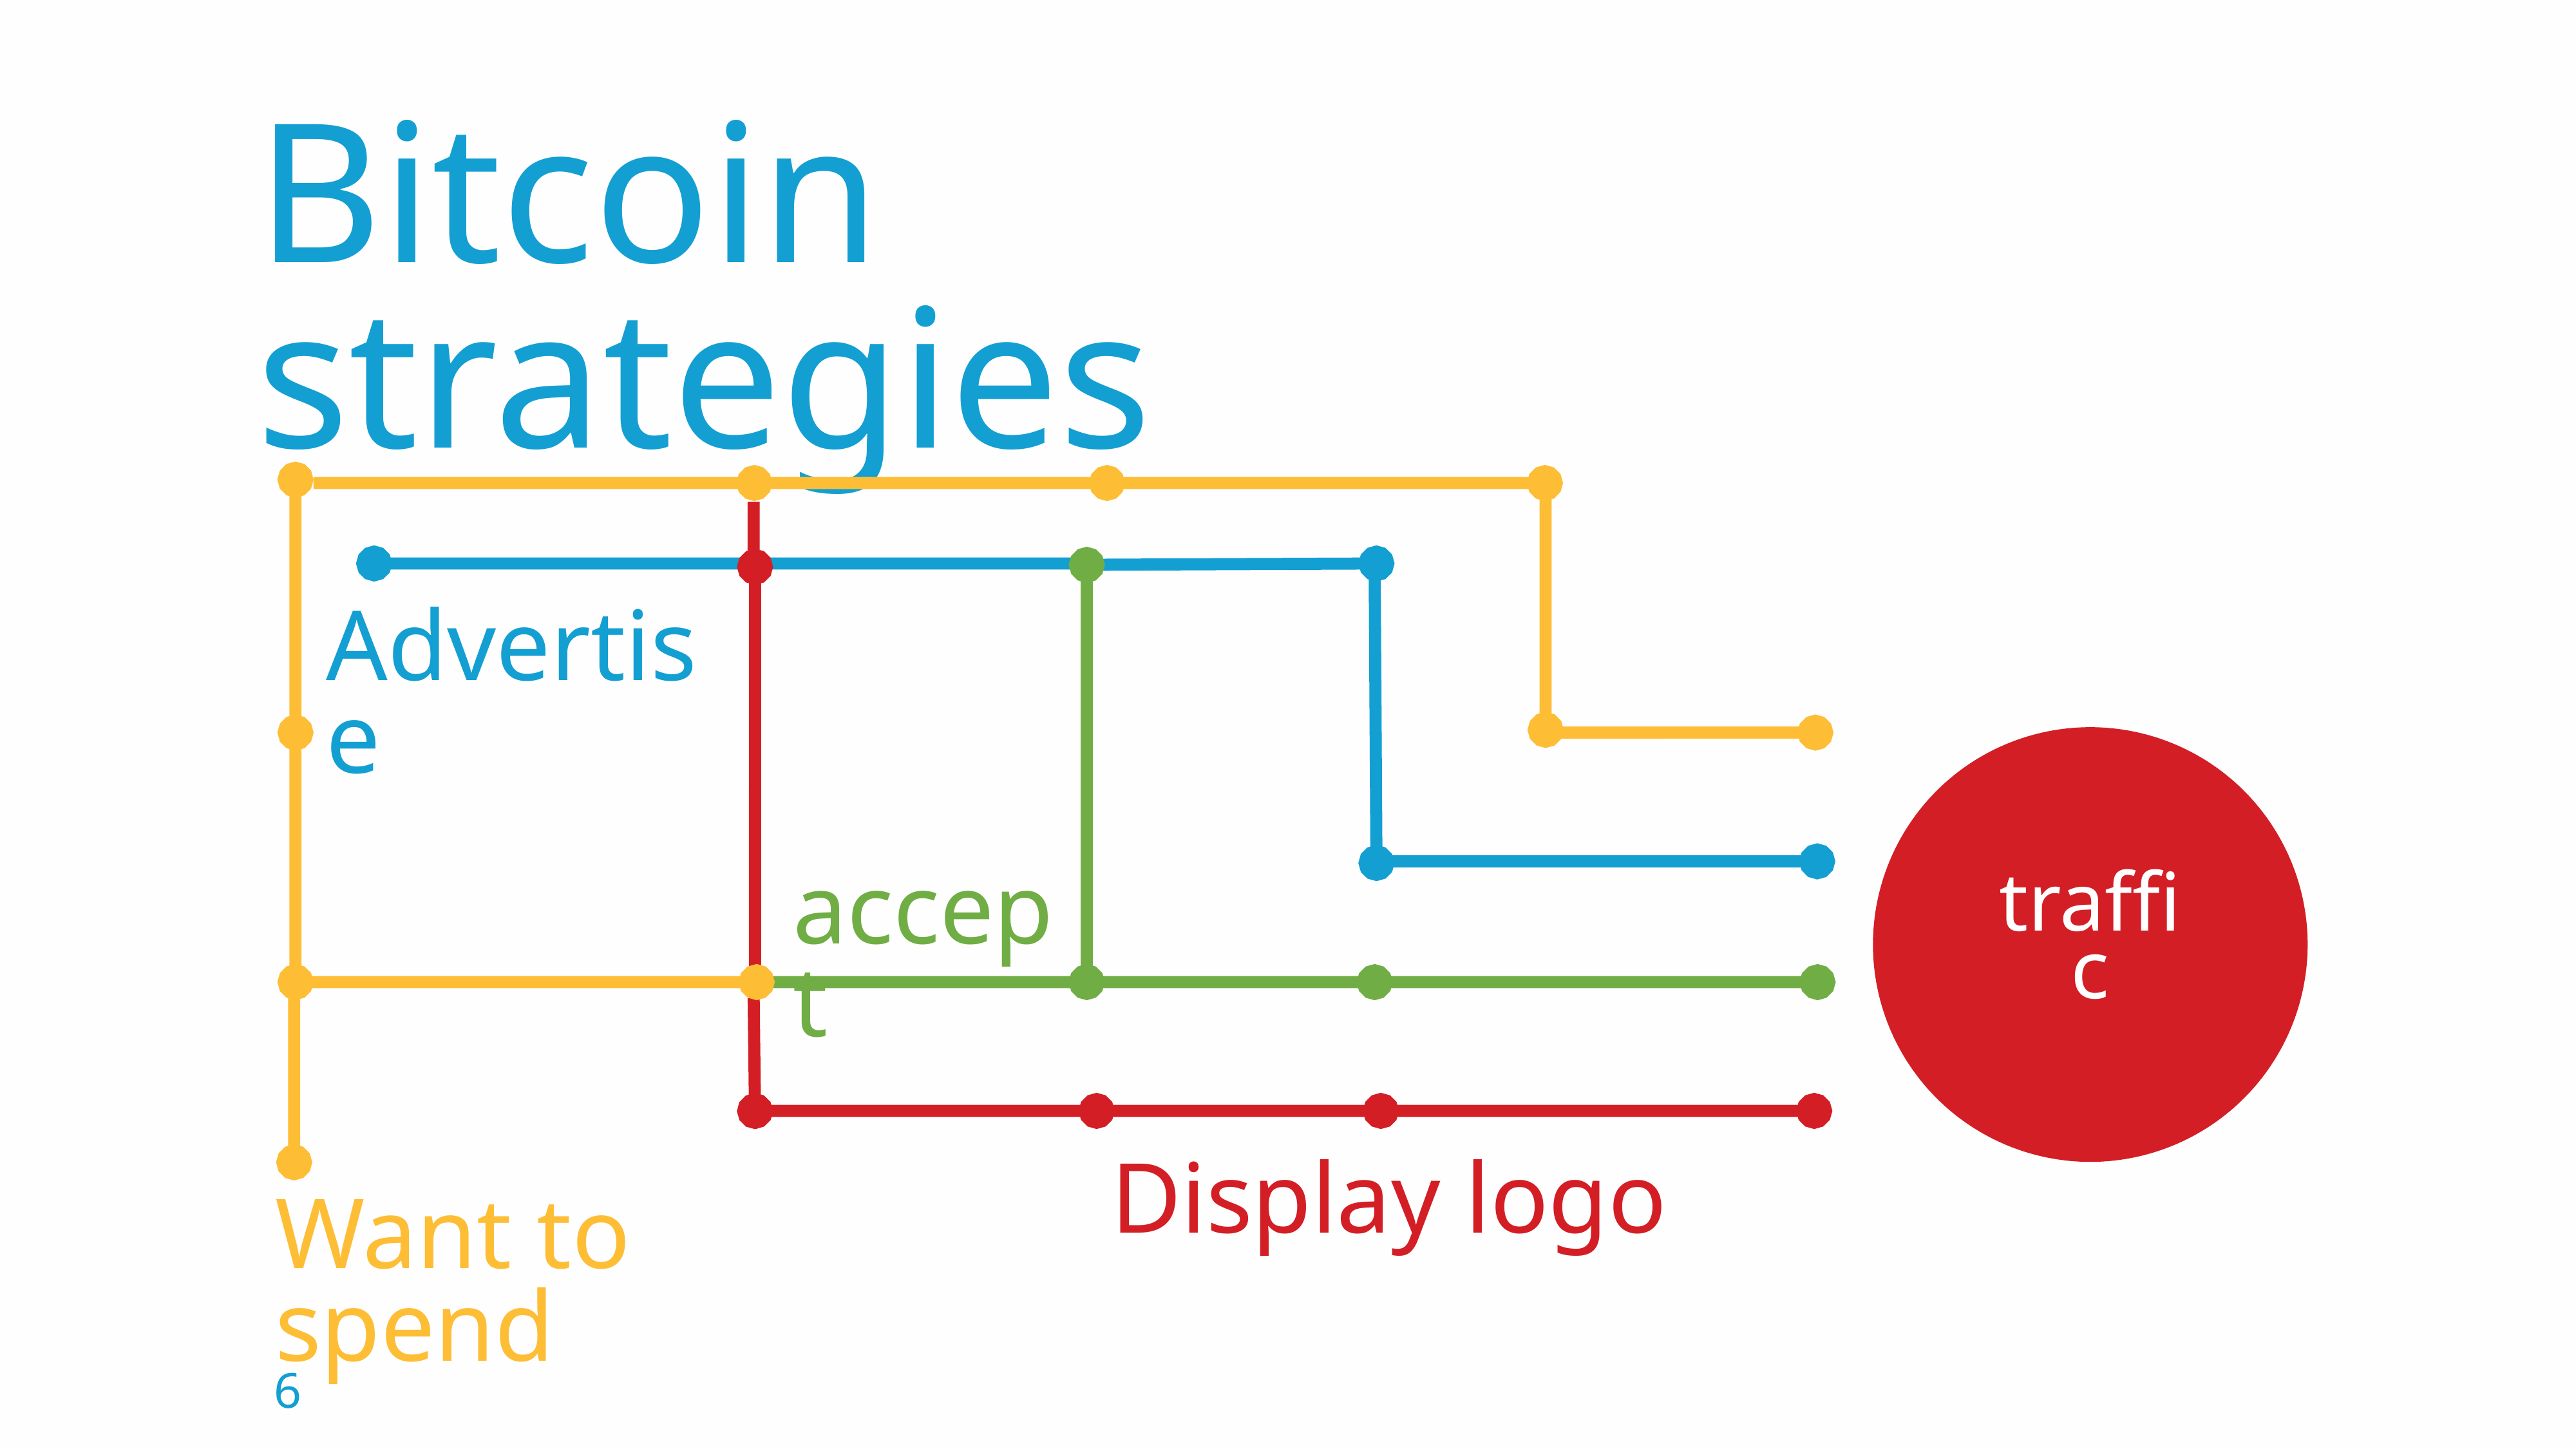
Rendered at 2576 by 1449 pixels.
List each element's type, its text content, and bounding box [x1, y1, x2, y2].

slide_number 6 [264, 1355, 315, 1424]
picture [1818, 864, 1821, 871]
text_box Bitcoin strategies [256, 114, 1803, 259]
text_box traffic [1874, 728, 2307, 1161]
text_box Want to spend [275, 1194, 813, 1296]
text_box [294, 479, 1816, 1163]
text_box Display logo [1110, 1170, 1747, 1245]
